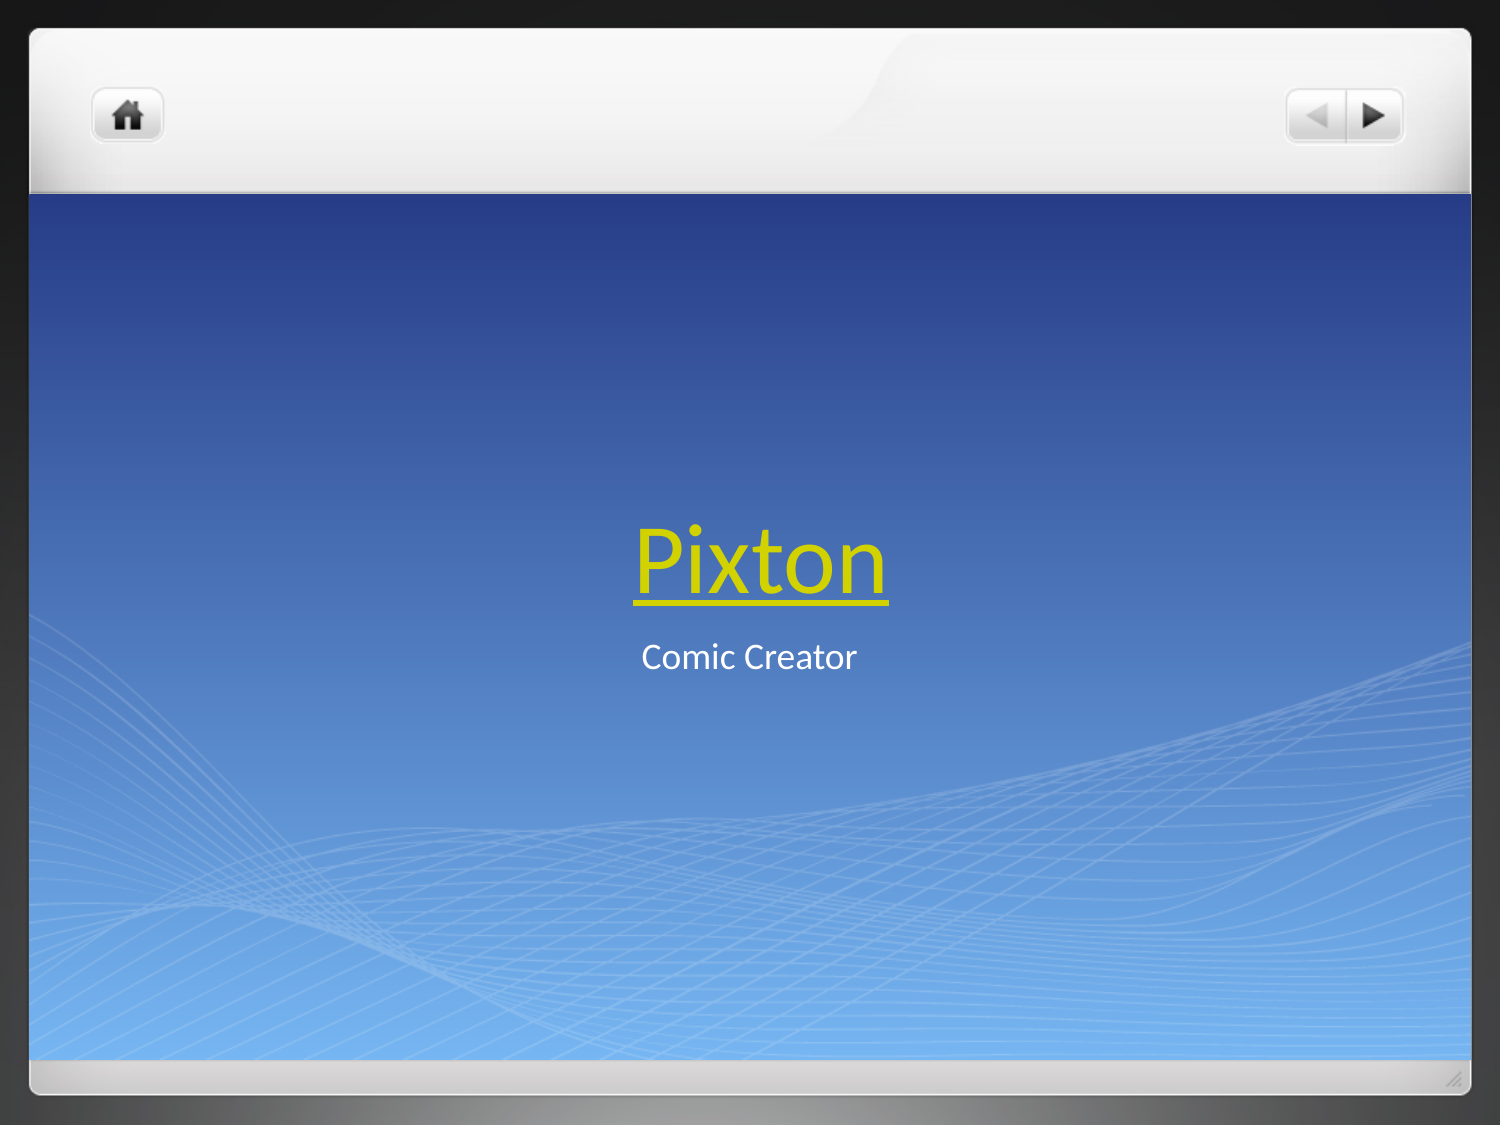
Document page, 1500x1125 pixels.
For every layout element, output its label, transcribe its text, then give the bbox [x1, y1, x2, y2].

picture [0, 0, 1500, 1125]
title Pixton [68, 355, 1432, 622]
subtitle Comic Creator [68, 624, 1432, 749]
